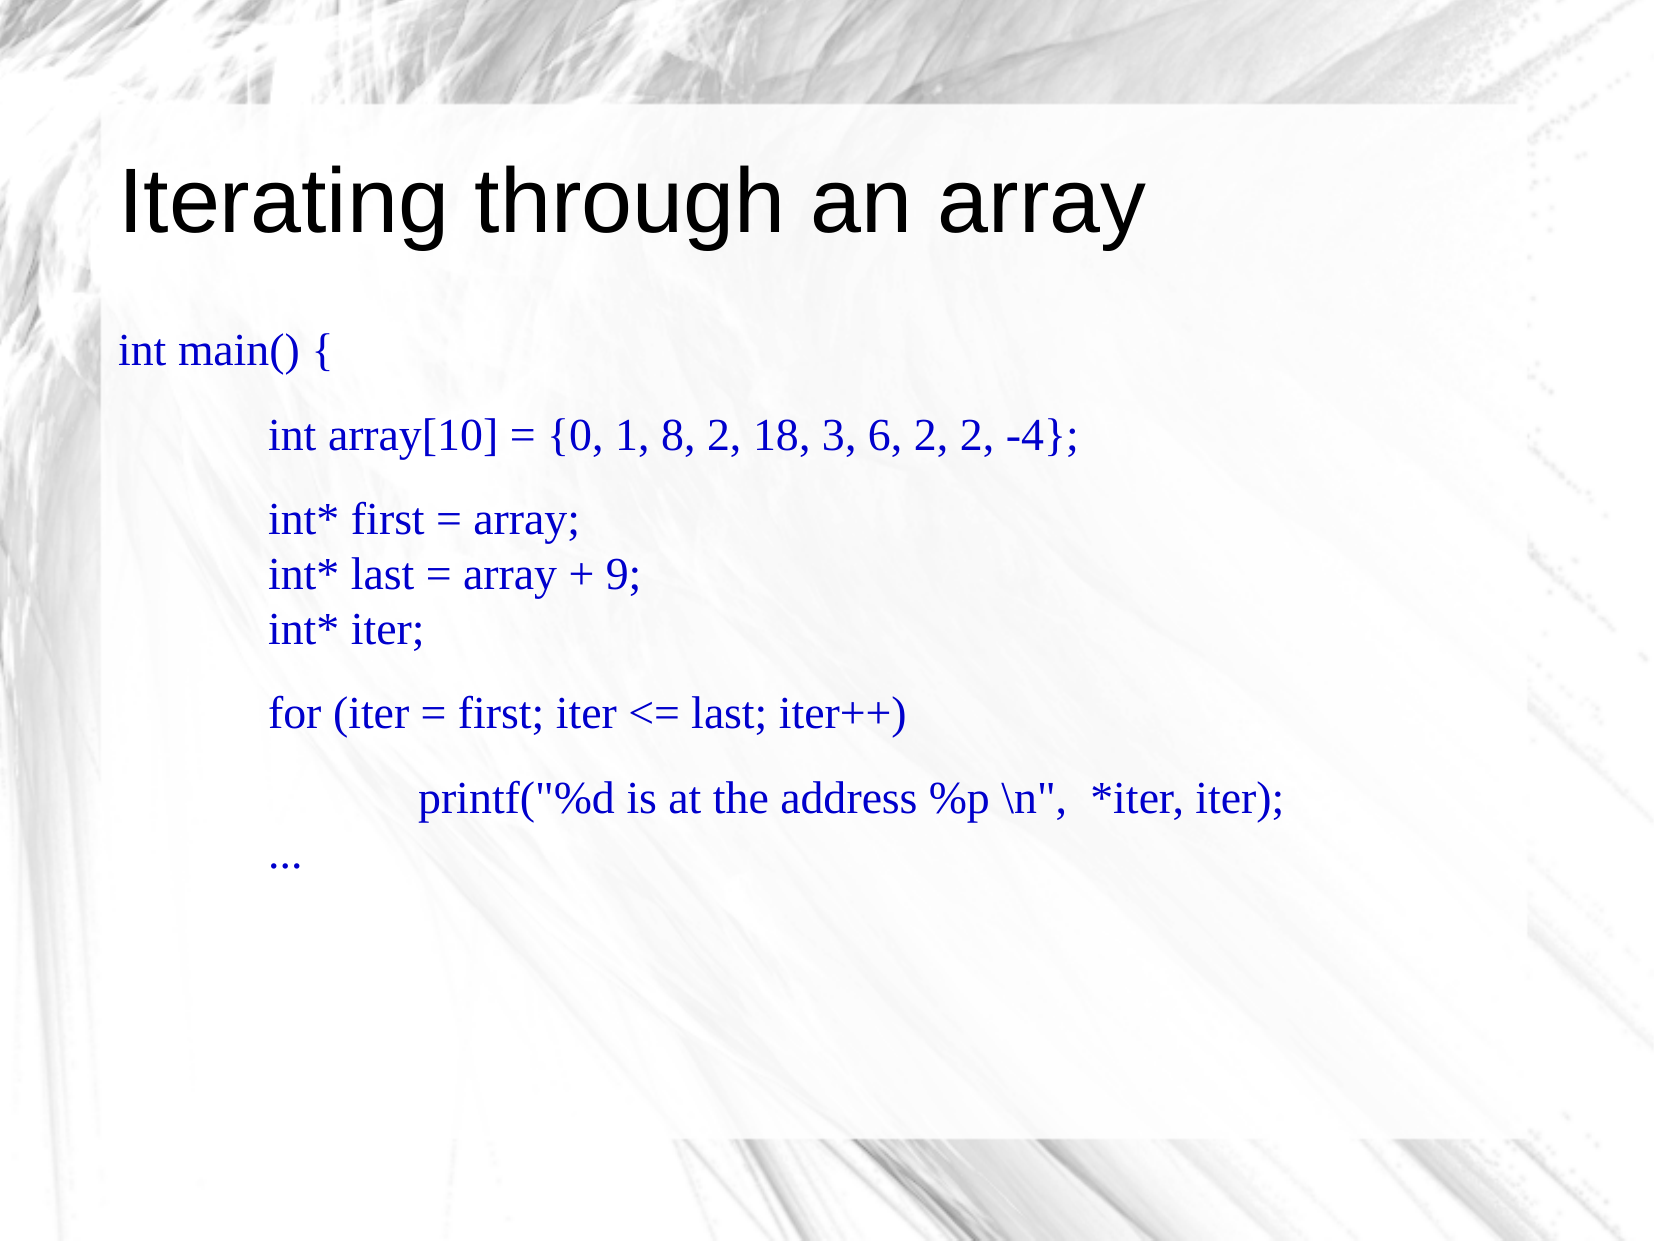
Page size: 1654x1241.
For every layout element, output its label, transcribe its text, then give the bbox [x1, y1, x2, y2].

title Iterating through an array [118, 112, 1506, 281]
list int main() { int array[10] = {0, 1, 8, 2, 18, 3, 6, 2, 2, -4}; int* first = array; int* last = array + 9; int* iter; for (iter = first; iter <= last; iter++) printf("%d is at the address %p \n", *iter, iter); ... [118, 319, 1571, 1195]
picture [0, 0, 1654, 1241]
